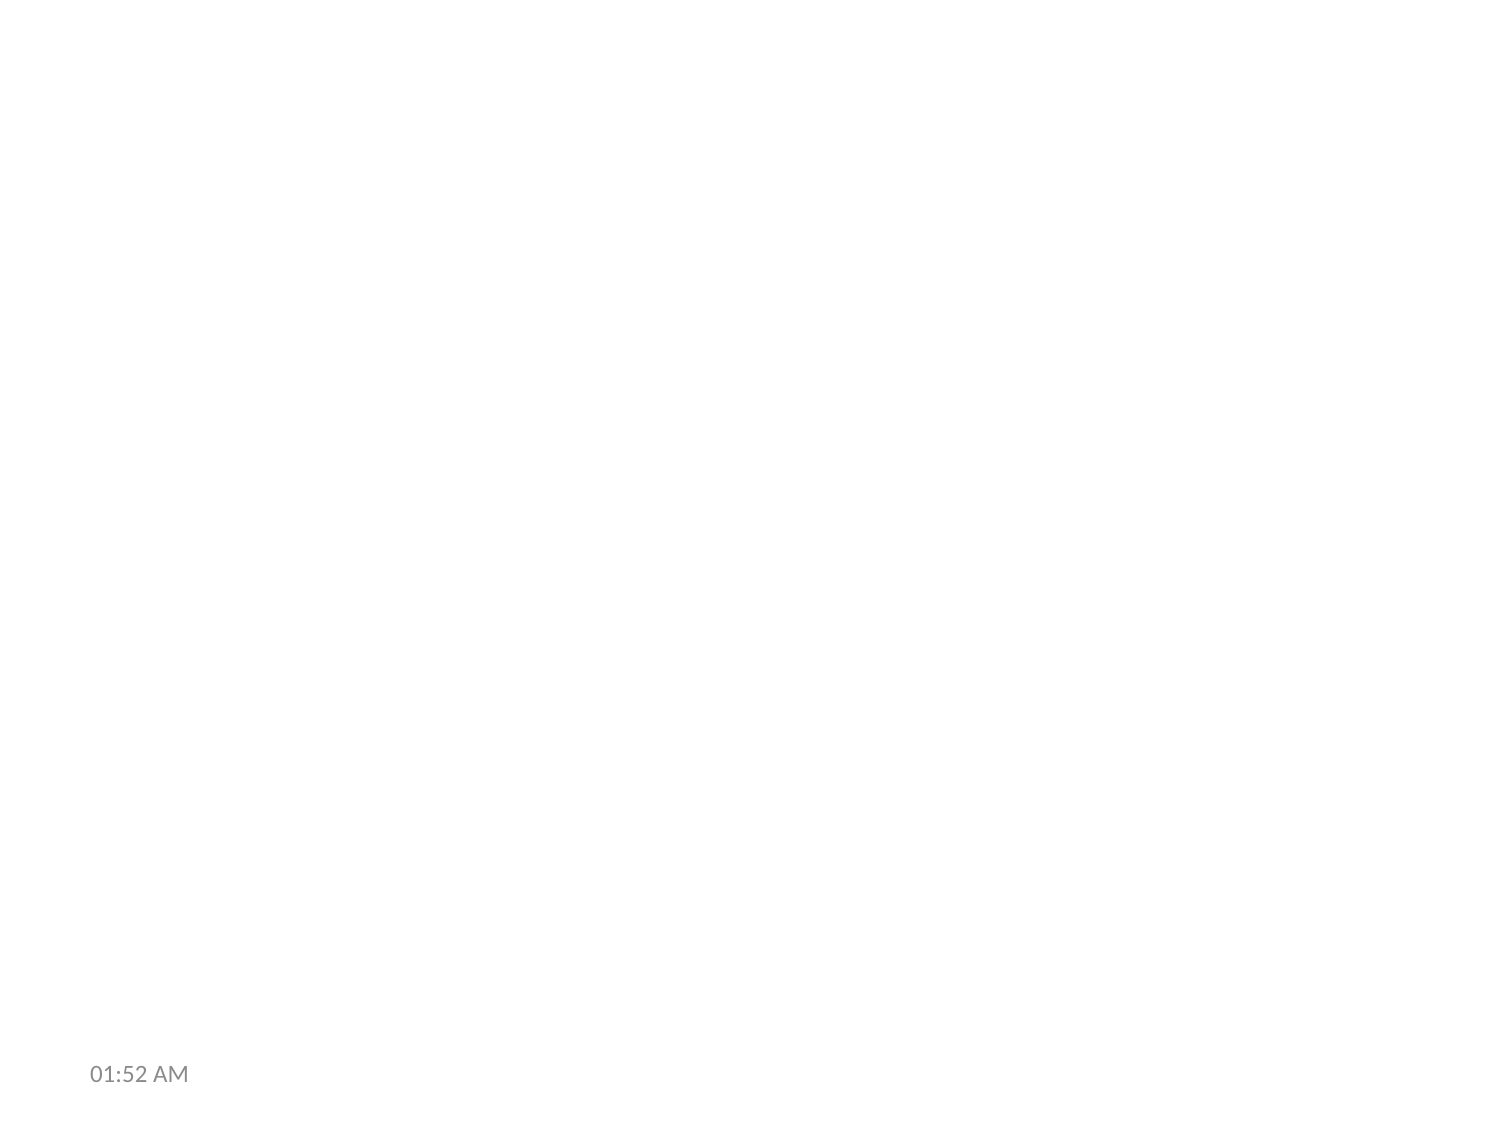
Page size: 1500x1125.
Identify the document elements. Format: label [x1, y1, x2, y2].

slide_number [75, 1042, 425, 1103]
